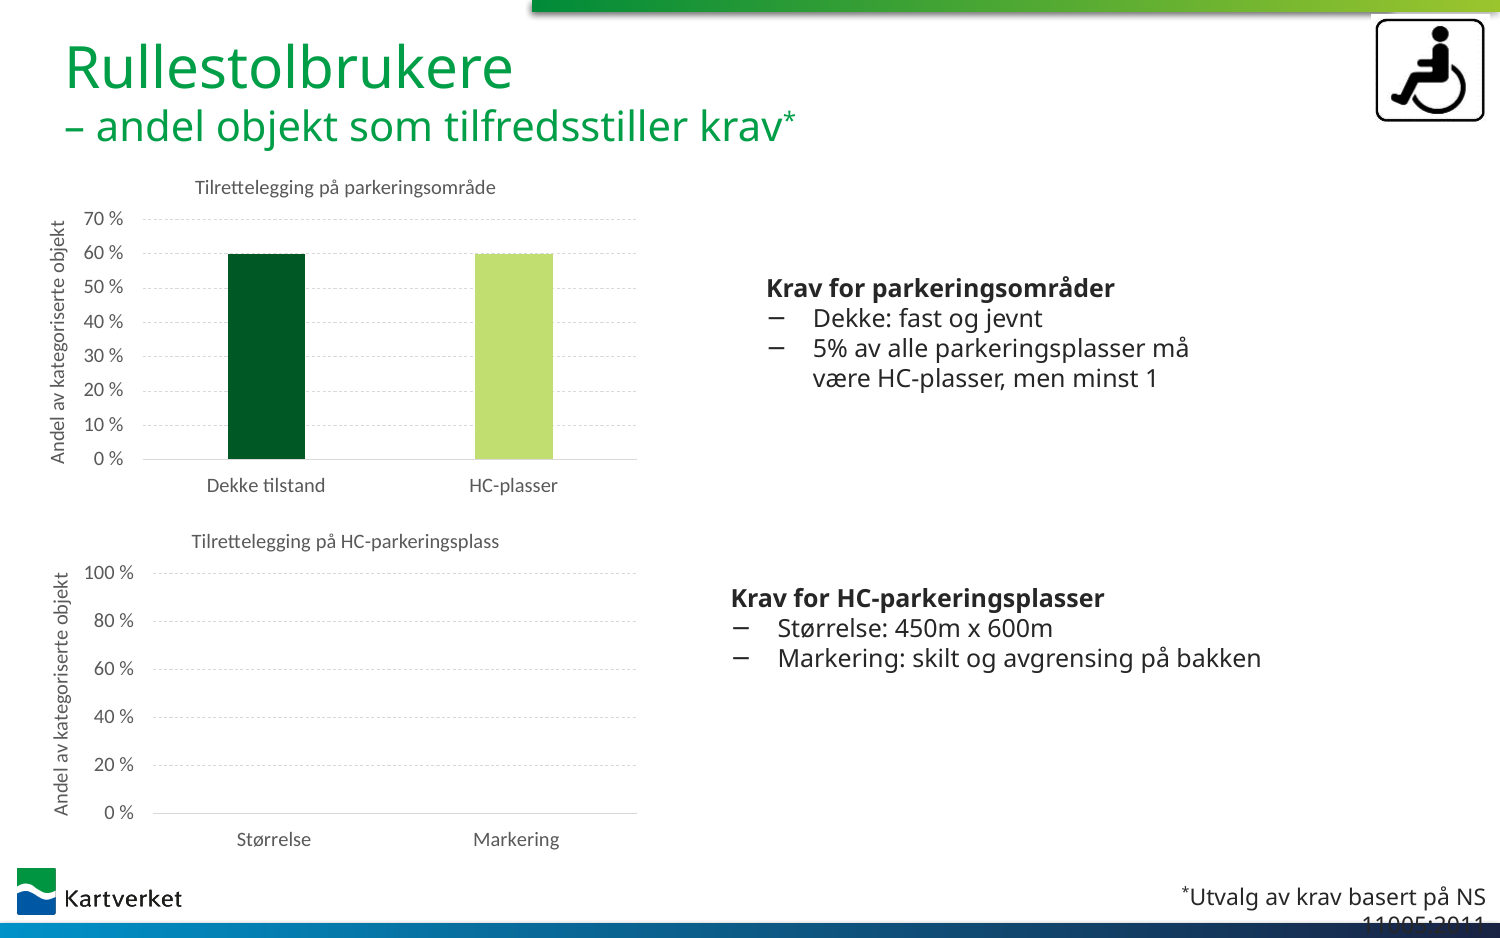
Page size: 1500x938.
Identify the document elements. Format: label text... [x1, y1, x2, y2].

text_box *Utvalg av krav basert på NS 11005:2011 [1068, 873, 1500, 938]
text_box Rullestolbrukere – andel objekt som tilfredsstiller krav* [49, 23, 1431, 158]
text_box Krav for HC-parkeringsplasser Størrelse: 450m x 600m Markering: skilt og avgrensing på bakken [715, 574, 1278, 680]
text_box Krav for parkeringsområder Dekke: fast og jevnt 5% av alle parkeringsplasser må være HC-plasser, men minst 1 [751, 264, 1232, 400]
picture [41, 166, 650, 505]
picture [41, 520, 650, 859]
picture [1371, 13, 1491, 127]
